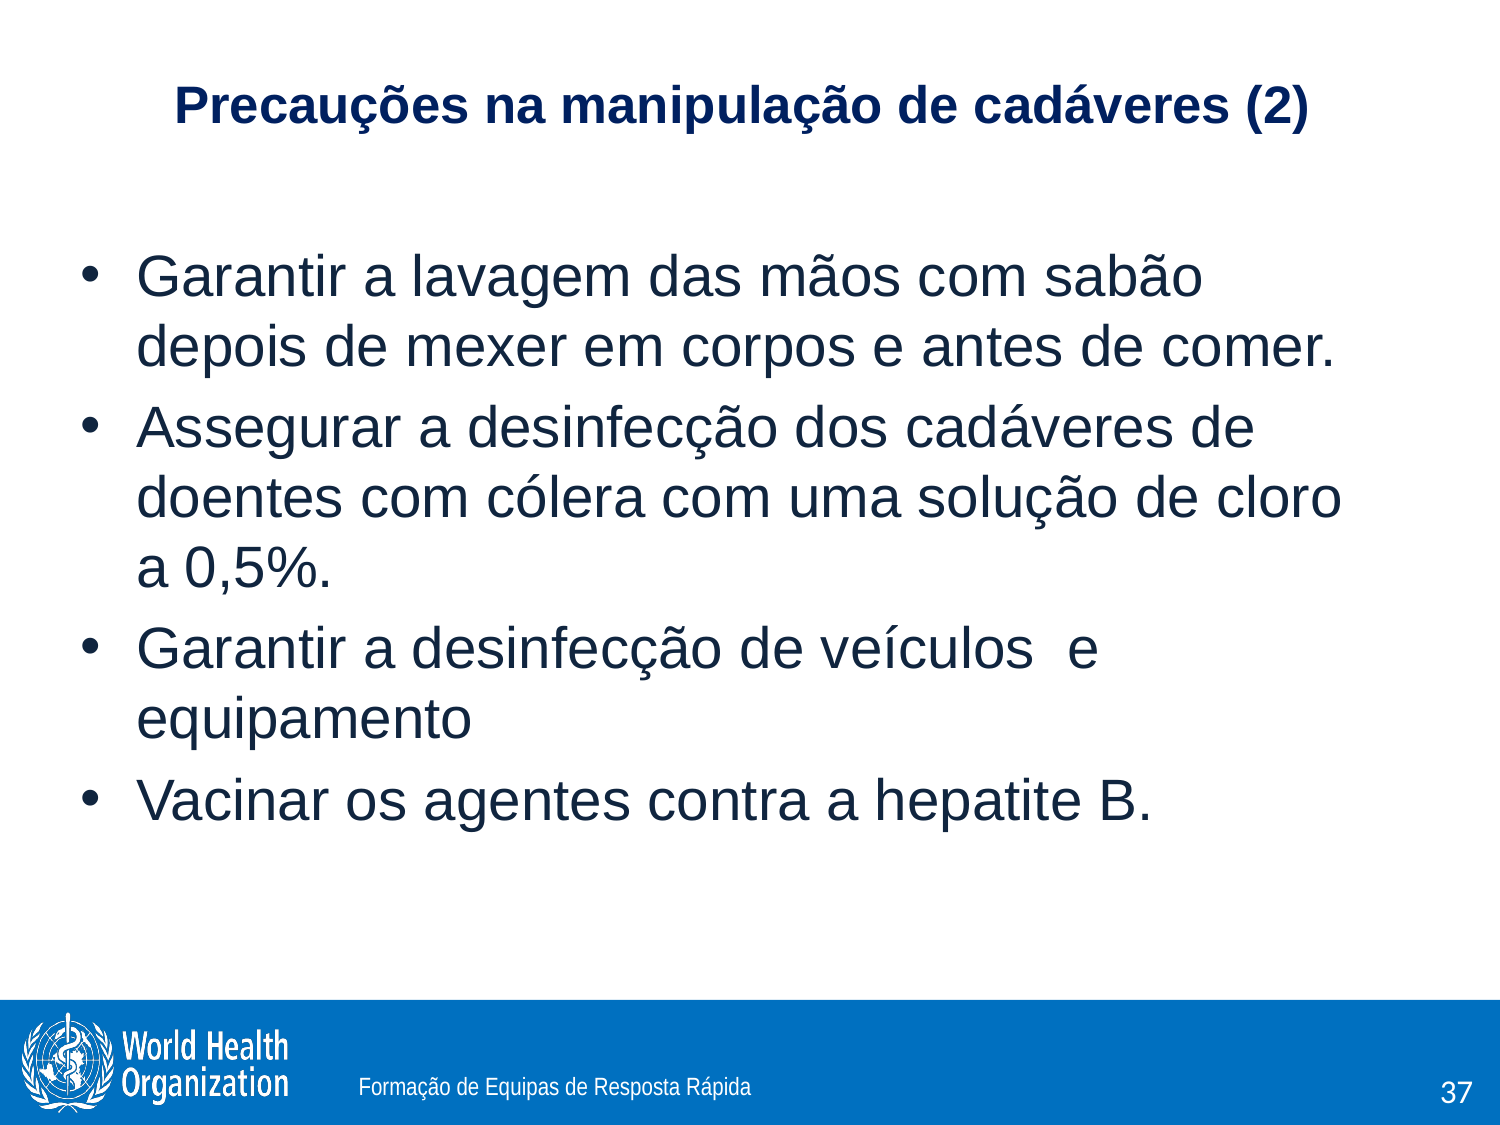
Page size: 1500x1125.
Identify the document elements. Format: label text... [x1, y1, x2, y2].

picture [21, 1012, 288, 1113]
title Precauções na manipulação de cadáveres (2) [75, 45, 1425, 161]
list Garantir a lavagem das mãos com sabão depois de mexer em corpos e antes de comer. Assegurar a desinfecção dos cadáveres de doentes com cólera com uma solução de cloro a 0,5%. Garantir a desinfecção de veículos e equipamento Vacinar os agentes contra a hepatite B. [64, 149, 1363, 968]
